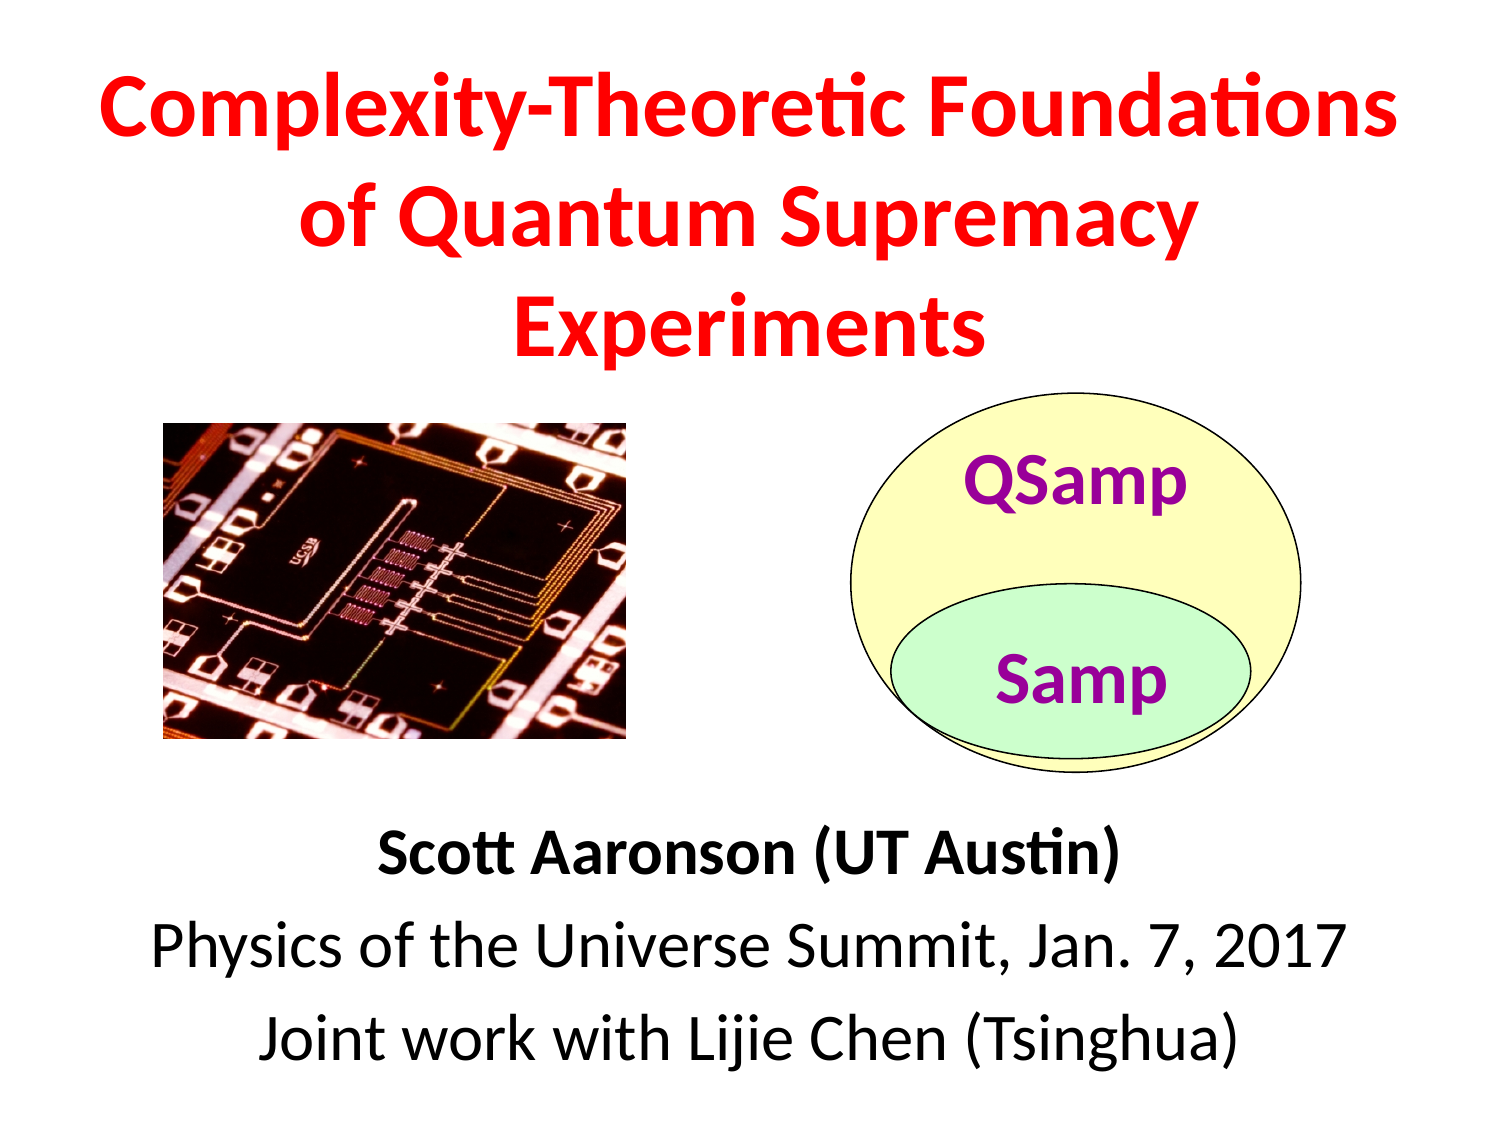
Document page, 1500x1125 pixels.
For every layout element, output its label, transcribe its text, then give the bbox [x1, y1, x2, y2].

text_box QSamp [900, 422, 1251, 527]
picture [163, 423, 627, 739]
text_box [930, 726, 1212, 759]
text_box [850, 463, 1301, 710]
text_box Complexity-Theoretic Foundations of Quantum Supremacy Experiments [50, 37, 1450, 383]
text_box [890, 629, 913, 714]
text_box Samp [913, 621, 1251, 726]
text_box [923, 583, 1219, 621]
text_box [928, 726, 1224, 773]
text_box [956, 393, 1196, 422]
subtitle Scott Aaronson (UT Austin) Physics of the Universe Summit, Jan. 7, 2017 Joint work with Lijie Chen (Tsinghua) [112, 800, 1388, 900]
